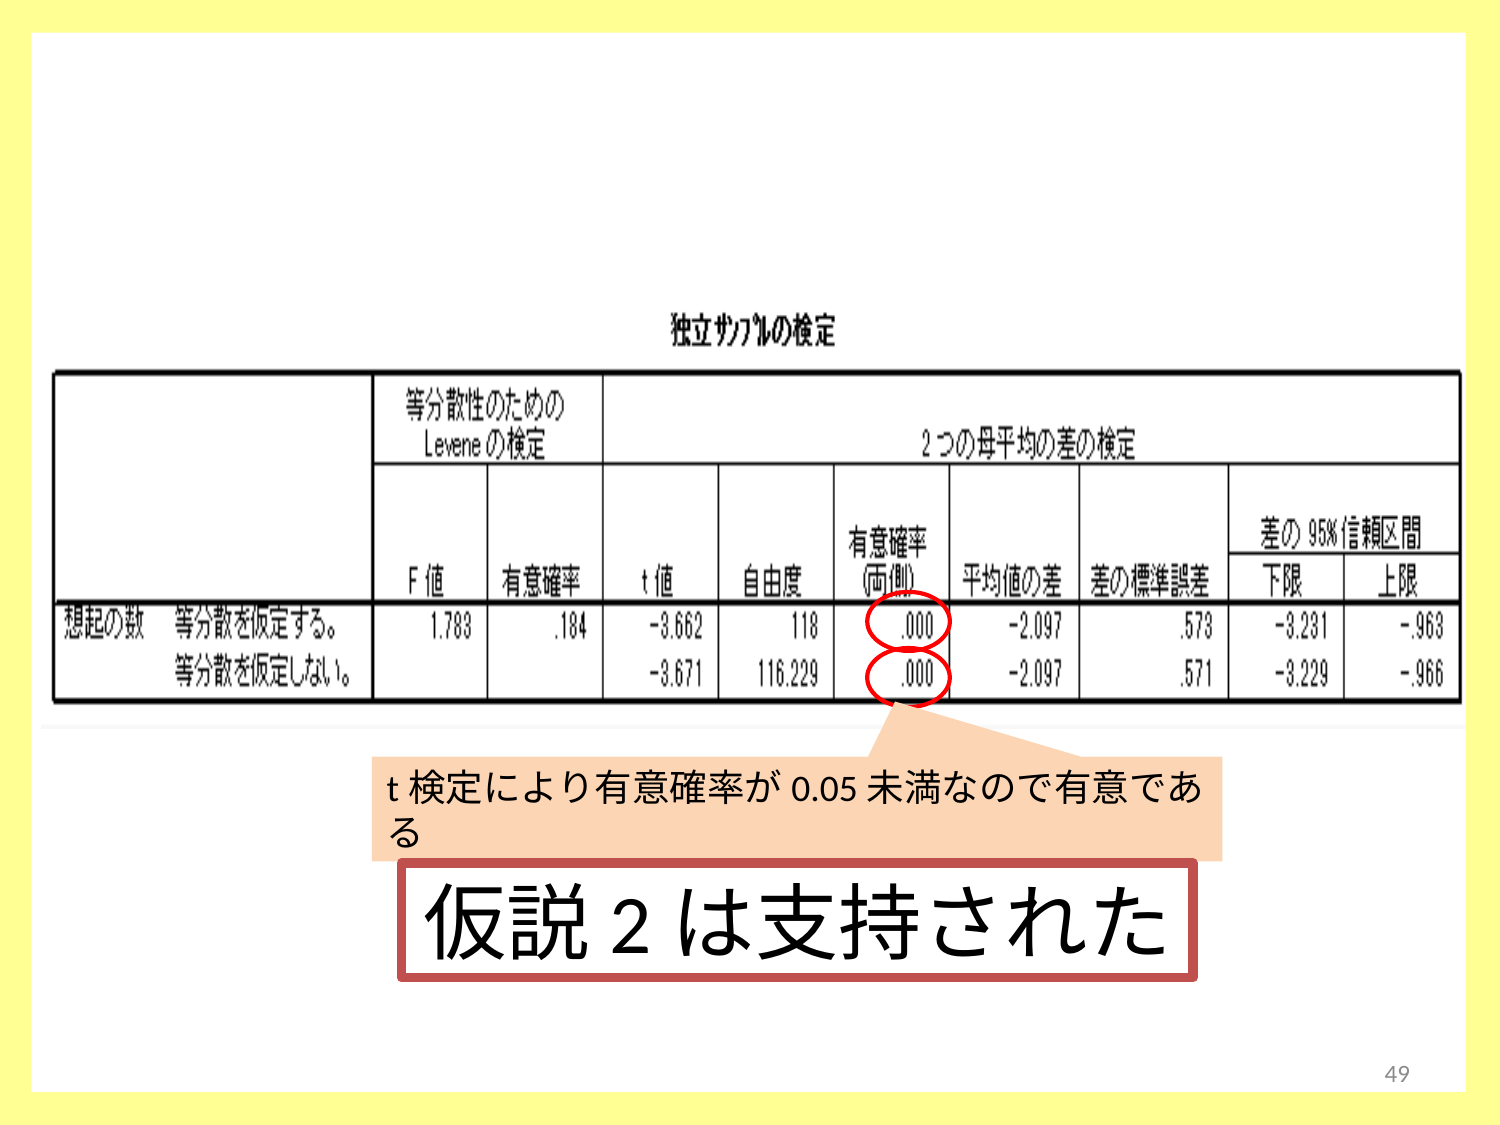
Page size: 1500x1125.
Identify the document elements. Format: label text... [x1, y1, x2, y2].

text_box t検定により有意確率が0.05未満なので有意である [371, 737, 1223, 862]
slide_number 49 [1074, 1042, 1425, 1090]
text_box [0, 0, 1500, 1125]
text_box 仮説2は支持された [399, 861, 1195, 980]
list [41, 302, 1483, 729]
text_box [0, 35, 1464, 1125]
